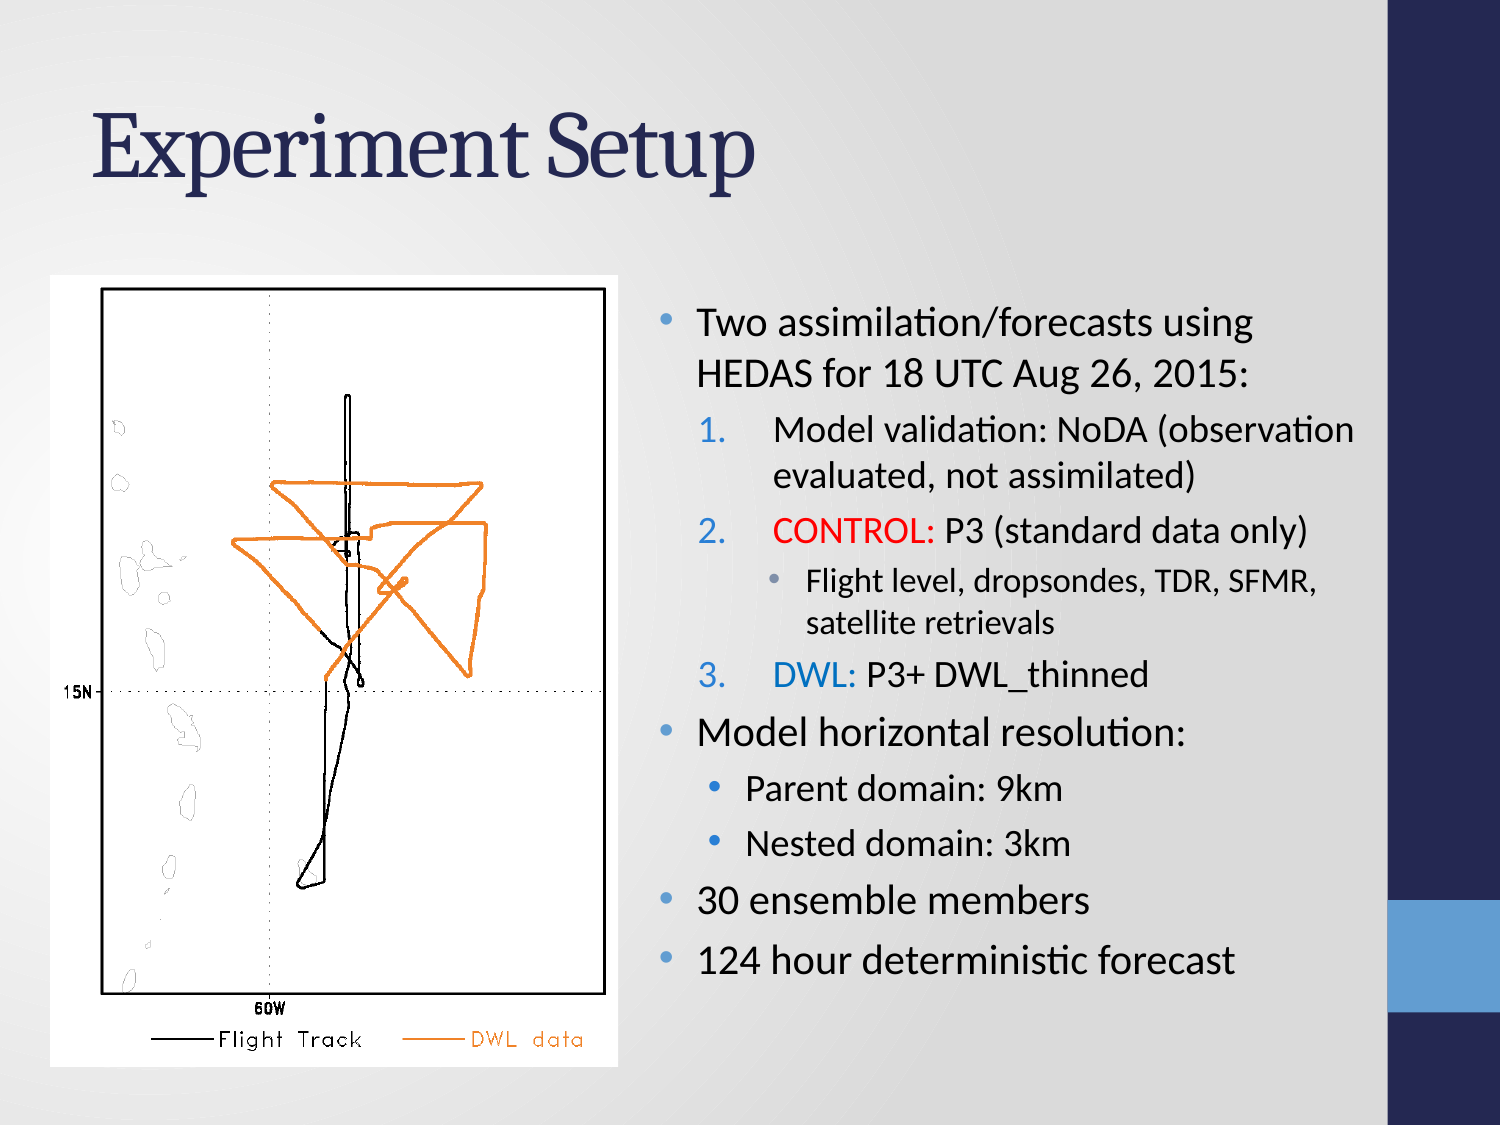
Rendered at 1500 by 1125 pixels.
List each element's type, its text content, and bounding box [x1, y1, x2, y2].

picture [49, 274, 619, 1067]
list Two assimilation/forecasts using HEDAS for 18 UTC Aug 26, 2015: Model validation: NoDA (observation evaluated, not assimilated) CONTROL: P3 (standard data only) Flight level, dropsondes, TDR, SFMR, satellite retrievals DWL: P3+ DWL_thinned Model horizontal resolution: Parent domain: 9km Nested domain: 3km 30 ensemble members 124 hour deterministic forecast [630, 286, 1388, 1030]
title Experiment Setup [75, 45, 1325, 233]
